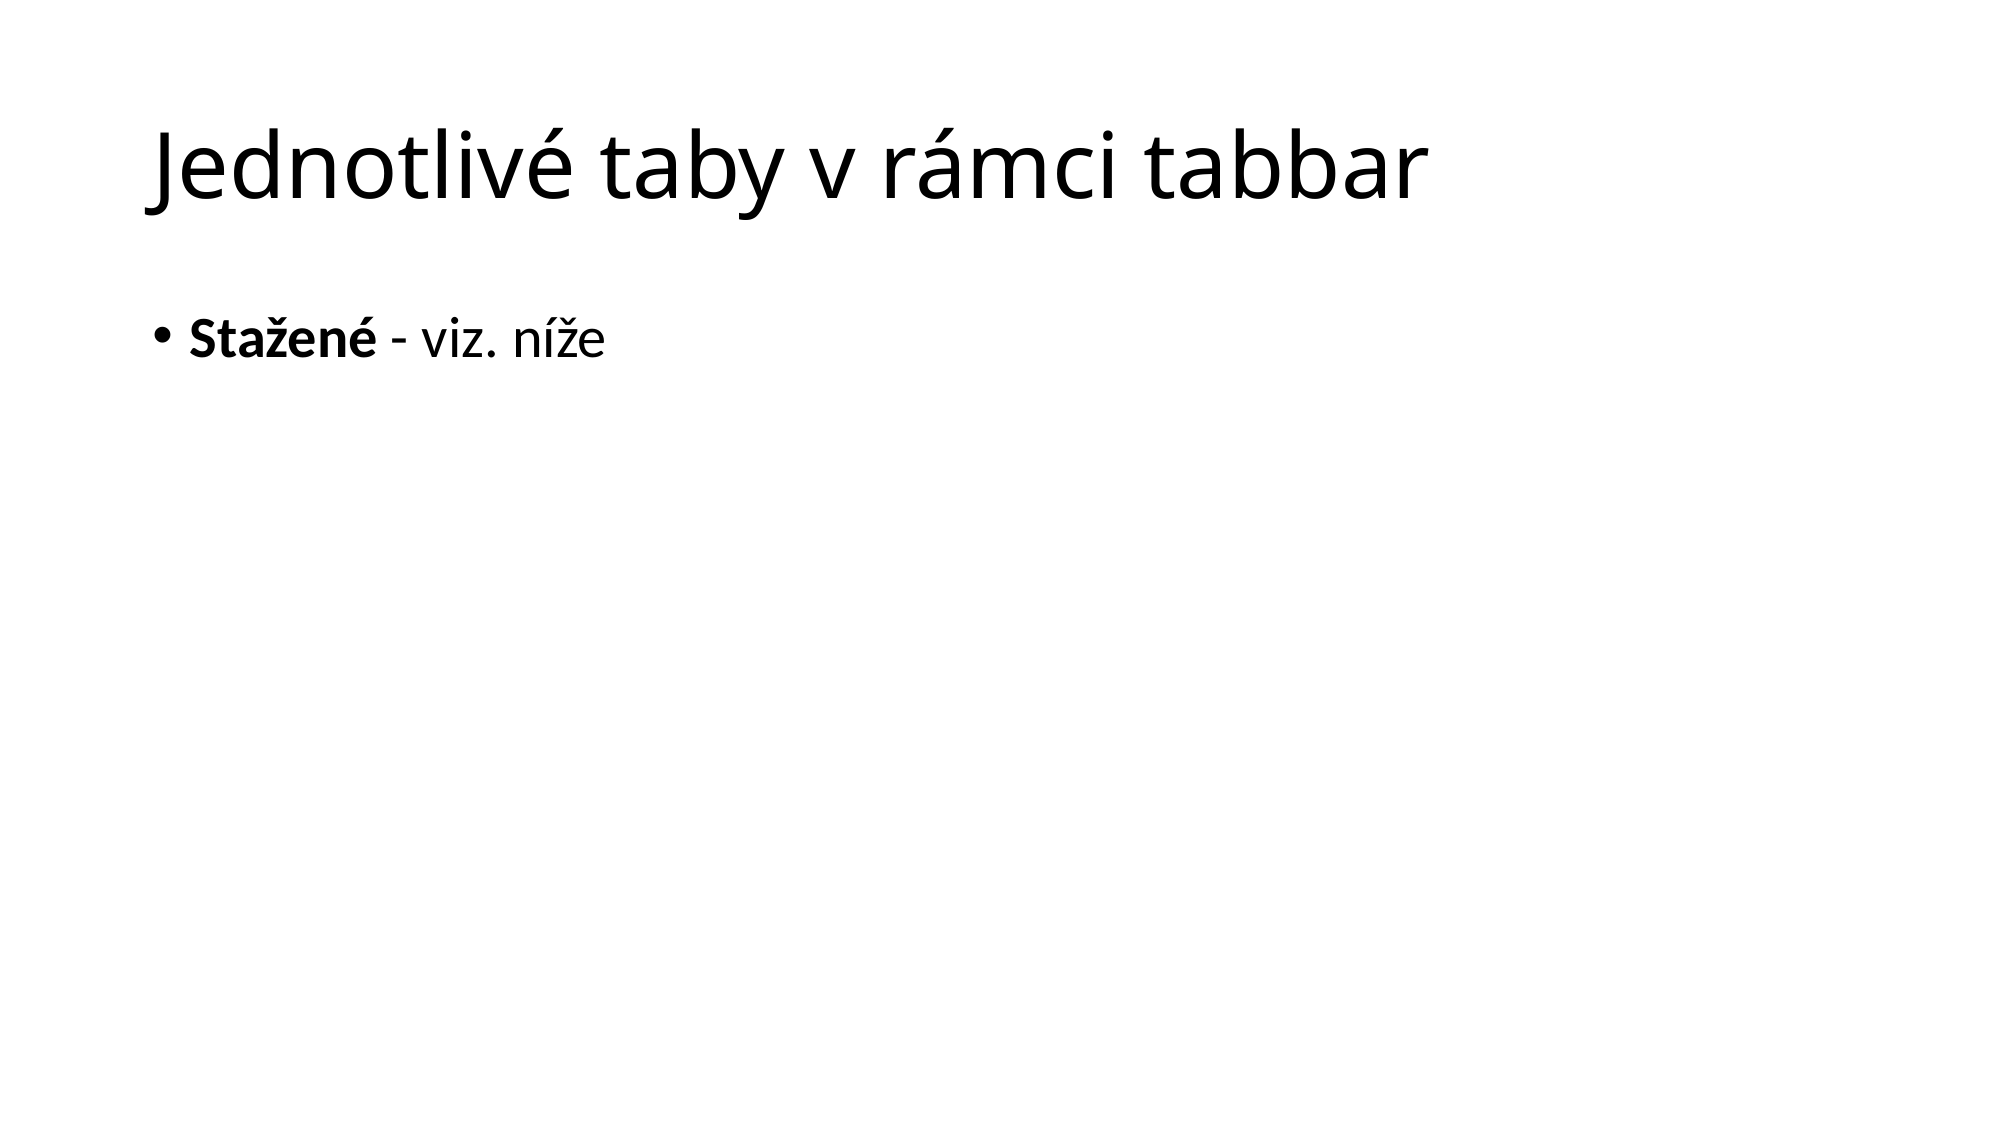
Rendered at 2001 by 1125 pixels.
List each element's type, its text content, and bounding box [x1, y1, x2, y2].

list Stažené - viz. níže [137, 299, 1863, 1014]
title Jednotlivé taby v rámci tabbar [137, 59, 1863, 278]
